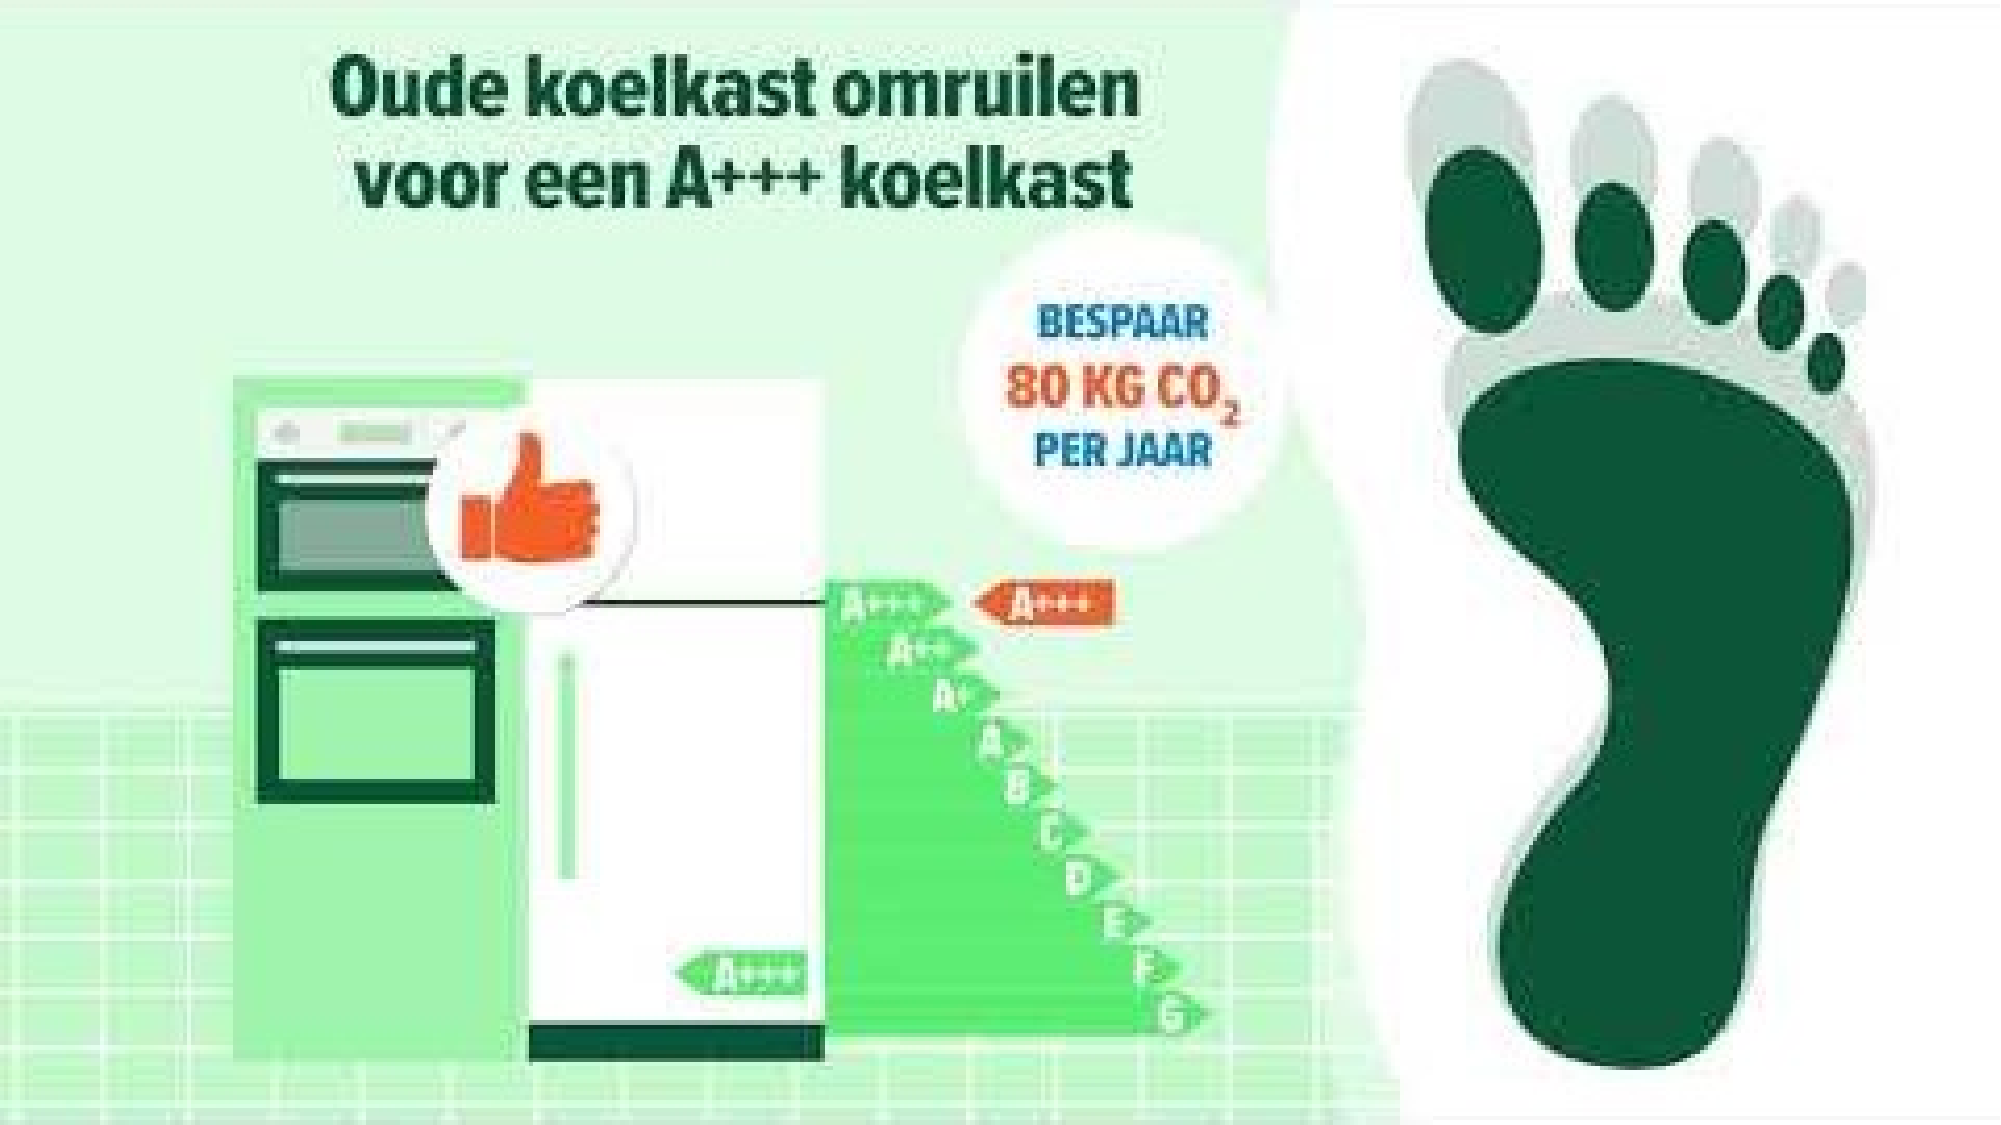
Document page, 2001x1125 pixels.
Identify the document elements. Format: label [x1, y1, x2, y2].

list [0, 0, 2000, 1125]
